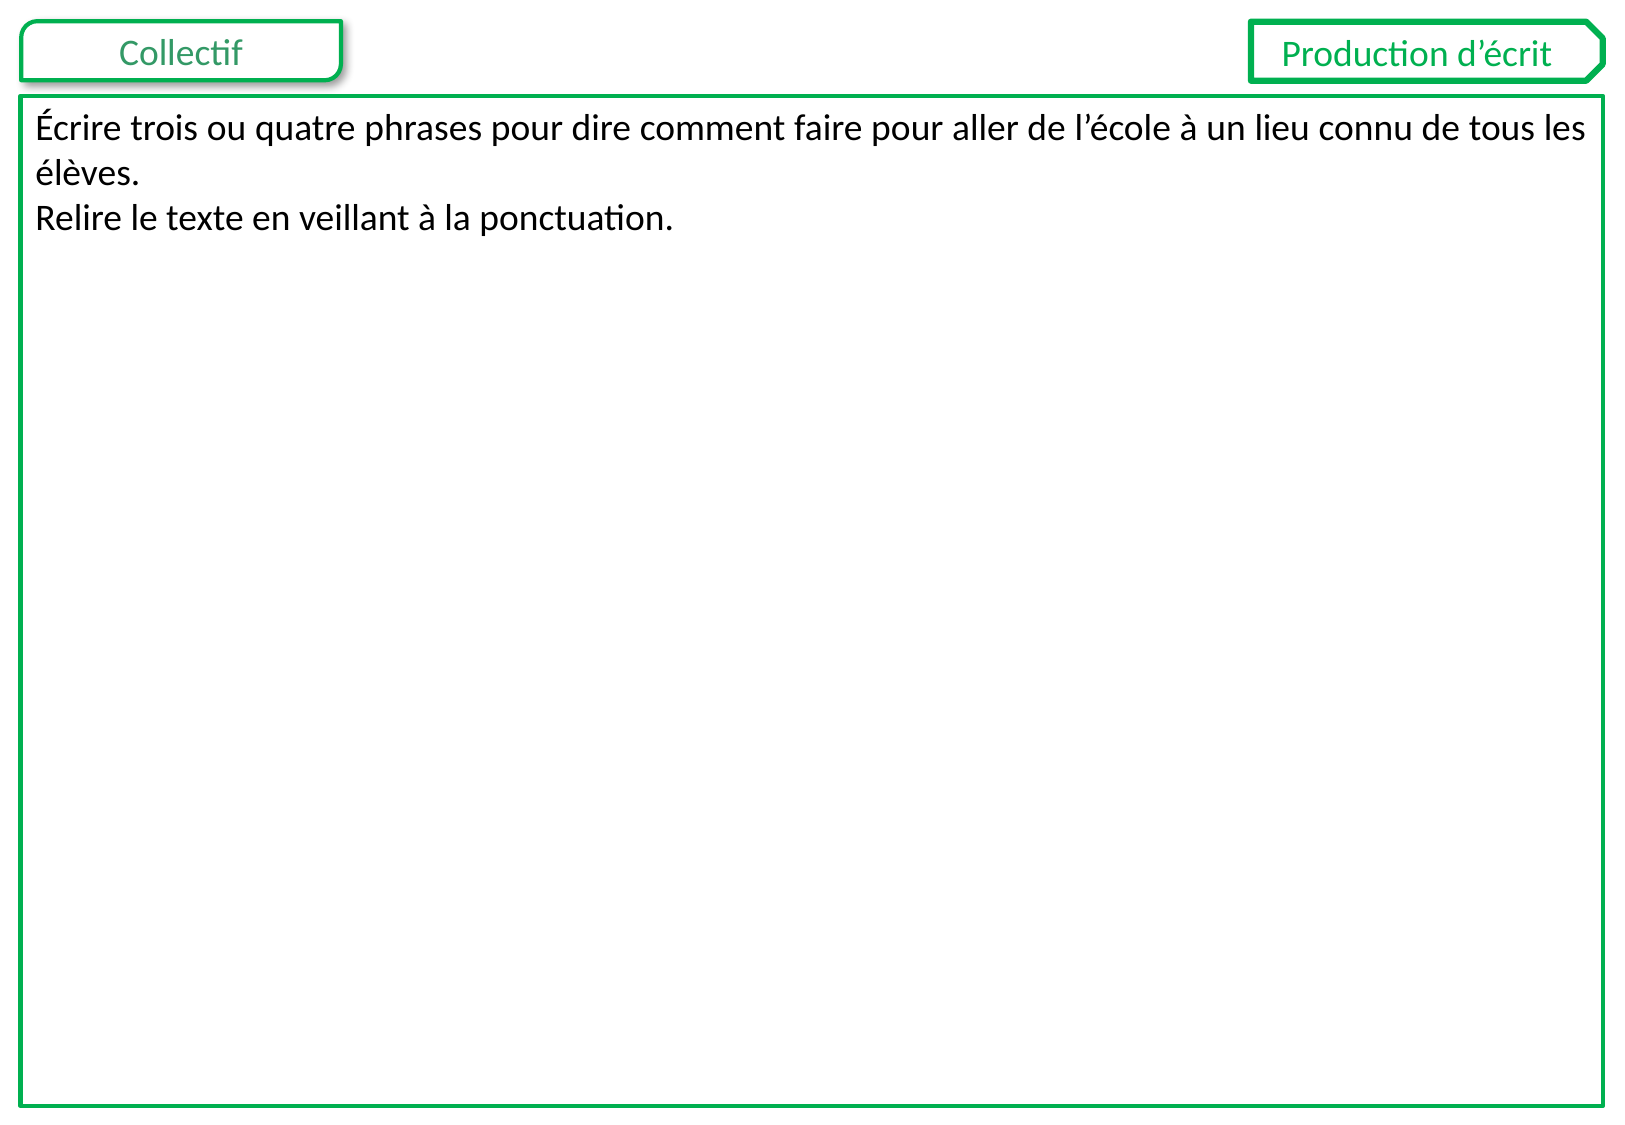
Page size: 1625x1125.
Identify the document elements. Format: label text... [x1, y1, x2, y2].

list Écrire trois ou quatre phrases pour dire comment faire pour aller de l’école à un lieu connu de tous les élèves. Relire le texte en veillant à la ponctuation. [18, 94, 1605, 1108]
list Production d’écrit [1250, 21, 1584, 81]
